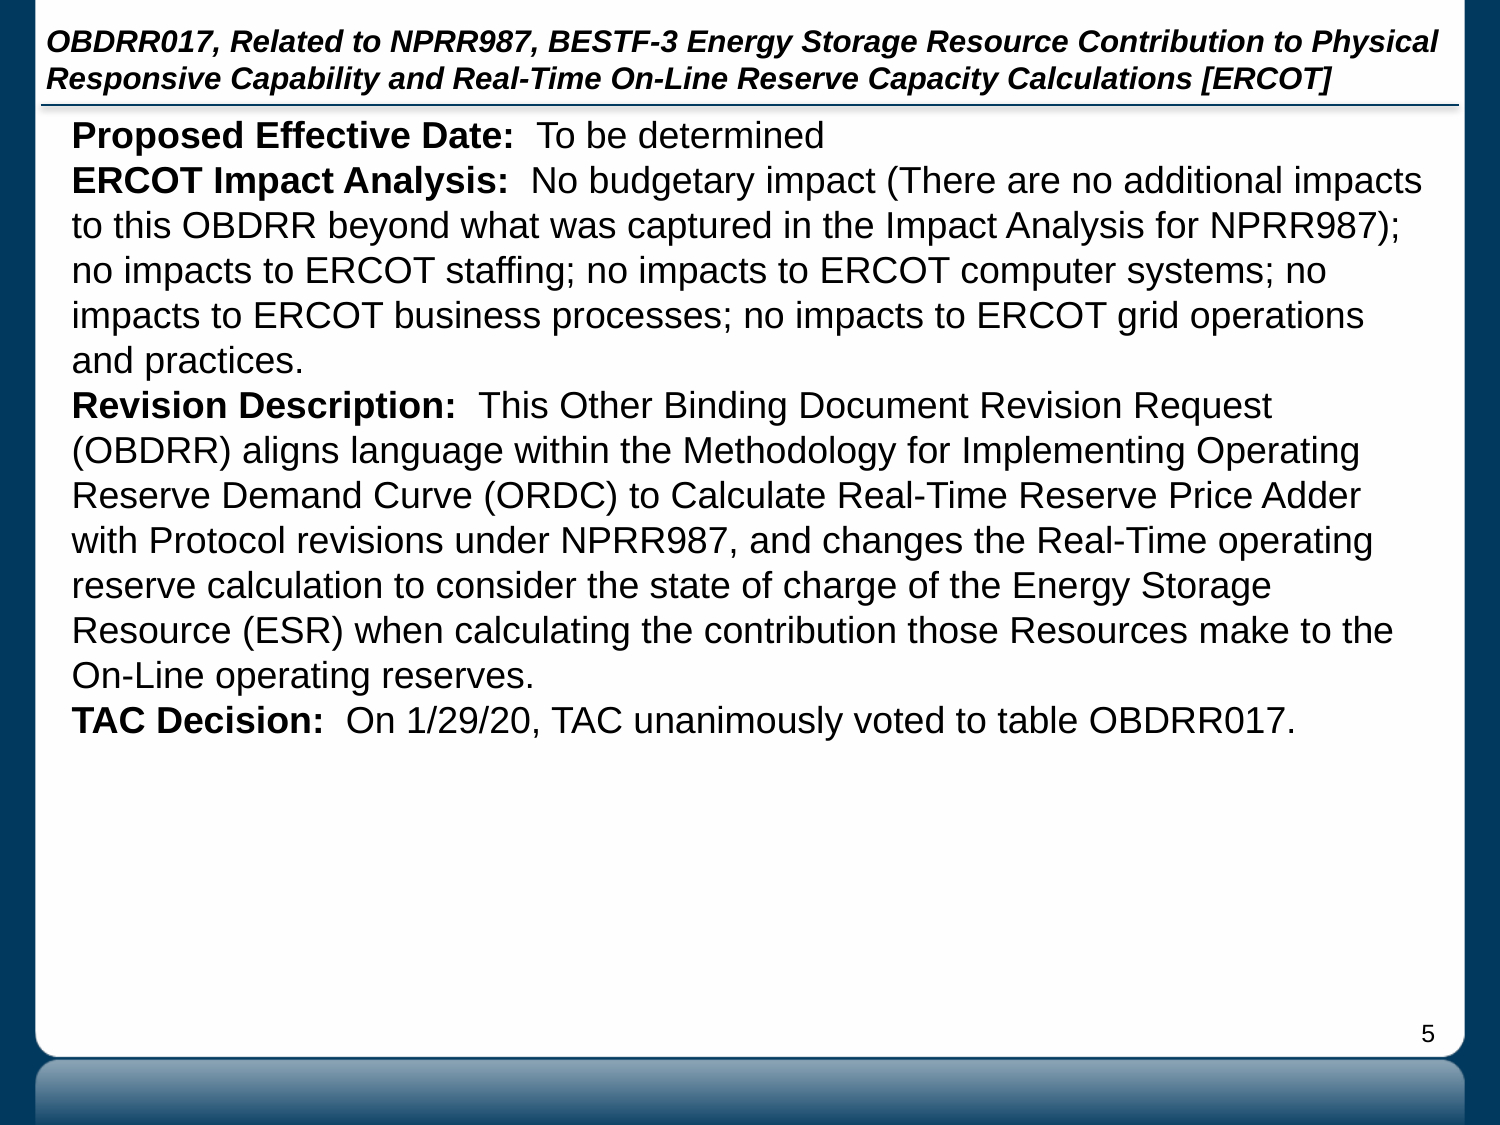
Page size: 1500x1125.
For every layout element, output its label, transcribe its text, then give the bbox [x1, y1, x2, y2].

text_box Proposed Effective Date: To be determined ERCOT Impact Analysis: No budgetary impact (There are no additional impacts to this OBDRR beyond what was captured in the Impact Analysis for NPRR987); no impacts to ERCOT staffing; no impacts to ERCOT computer systems; no impacts to ERCOT business processes; no impacts to ERCOT grid operations and practices. Revision Description: This Other Binding Document Revision Request (OBDRR) aligns language within the Methodology for Implementing Operating Reserve Demand Curve (ORDC) to Calculate Real-Time Reserve Price Adder with Protocol revisions under NPRR987, and changes the Real-Time operating reserve calculation to consider the state of charge of the Energy Storage Resource (ESR) when calculating the contribution those Resources make to the On-Line operating reserves. TAC Decision: On 1/29/20, TAC unanimously voted to table OBDRR017. [56, 103, 1448, 749]
title OBDRR017, Related to NPRR987, BESTF-3 Energy Storage Resource Contribution to Physical Responsive Capability and Real-Time On-Line Reserve Capacity Calculations [ERCOT] [31, 20, 1464, 97]
picture [35, 0, 1465, 1125]
